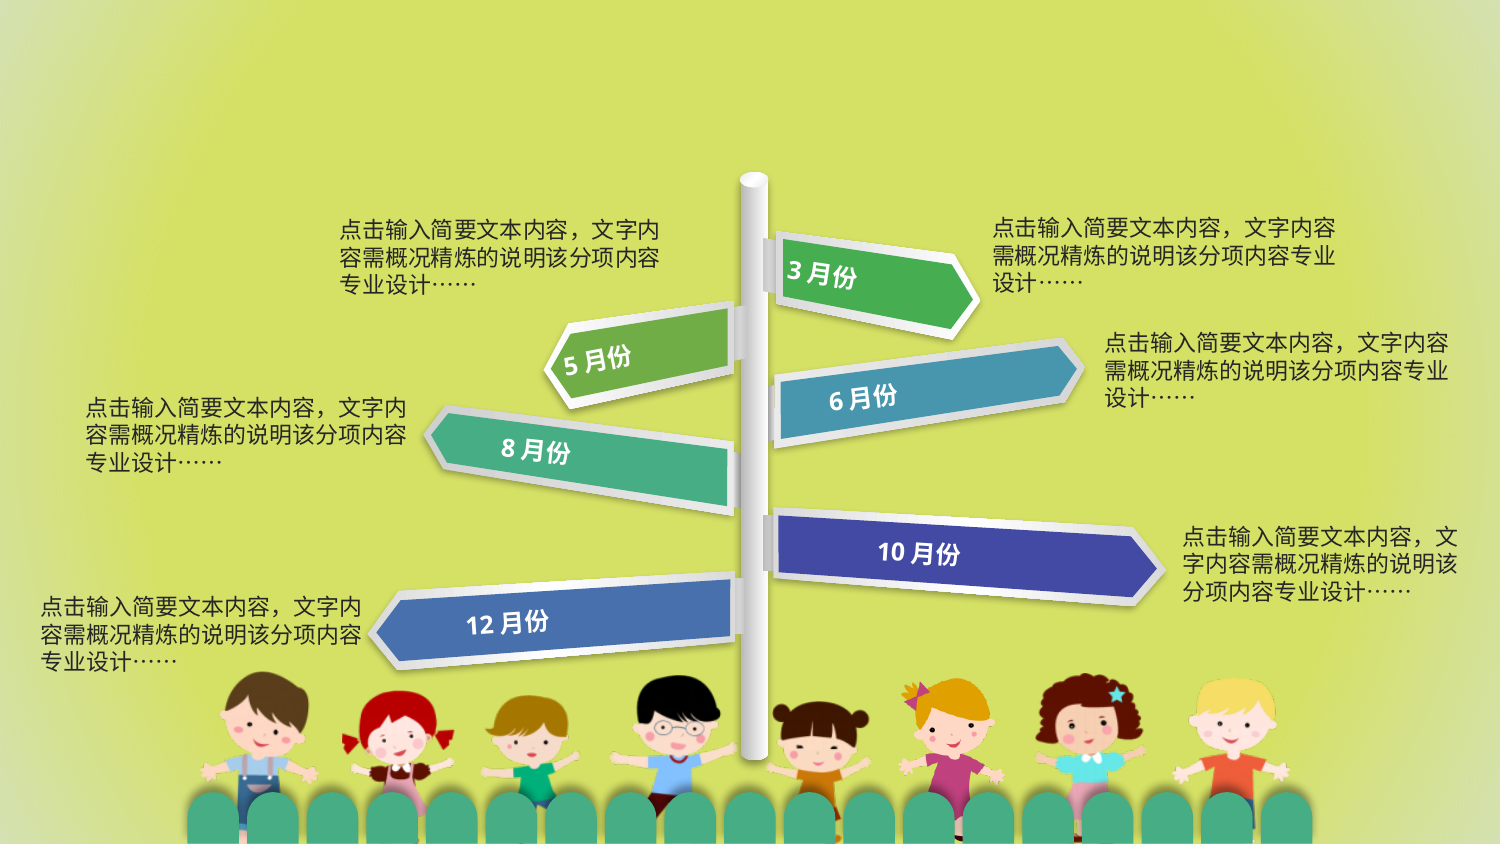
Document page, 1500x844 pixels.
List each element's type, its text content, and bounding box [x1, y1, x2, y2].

text_box [556, 300, 734, 345]
text_box 点击输入简要文本内容，文字内容需概况精炼的说明该分项内容专业设计…… [327, 210, 673, 305]
text_box [376, 579, 731, 662]
text_box 8月份 [484, 423, 711, 491]
text_box [783, 238, 956, 270]
text_box [775, 337, 1086, 449]
text_box [762, 514, 768, 571]
text_box 6月份 [811, 358, 1002, 426]
text_box [740, 181, 769, 761]
text_box 点击输入简要文本内容，文字内容需概况精炼的说明该分项内容专业设计…… [980, 208, 1365, 302]
text_box [558, 356, 734, 410]
text_box [776, 231, 980, 340]
text_box 5月份 [544, 311, 736, 392]
picture [0, 0, 1500, 844]
text_box [739, 578, 745, 635]
text_box [780, 345, 1077, 439]
text_box [375, 570, 736, 671]
text_box [773, 507, 1167, 607]
text_box [778, 515, 1157, 598]
text_box [431, 413, 728, 507]
text_box 点击输入简要文本内容，文字内容需概况精炼的说明该分项内容专业设计…… [1171, 517, 1477, 611]
text_box [565, 358, 728, 399]
text_box [762, 238, 770, 293]
text_box [423, 404, 734, 516]
text_box [740, 172, 769, 188]
text_box 3月份 [770, 244, 961, 316]
text_box [543, 363, 551, 382]
text_box [783, 278, 973, 330]
text_box [739, 305, 748, 360]
text_box 点击输入简要文本内容，文字内容需概况精炼的说明该分项内容专业设计…… [1093, 323, 1477, 417]
text_box 点击输入简要文本内容，文字内容需概况精炼的说明该分项内容专业设计…… [29, 587, 375, 681]
text_box [565, 308, 728, 343]
text_box 10月份 [860, 526, 1111, 588]
text_box 点击输入简要文本内容，文字内容需概况精炼的说明该分项内容专业设计…… [74, 387, 420, 482]
text_box 12月份 [449, 589, 673, 649]
